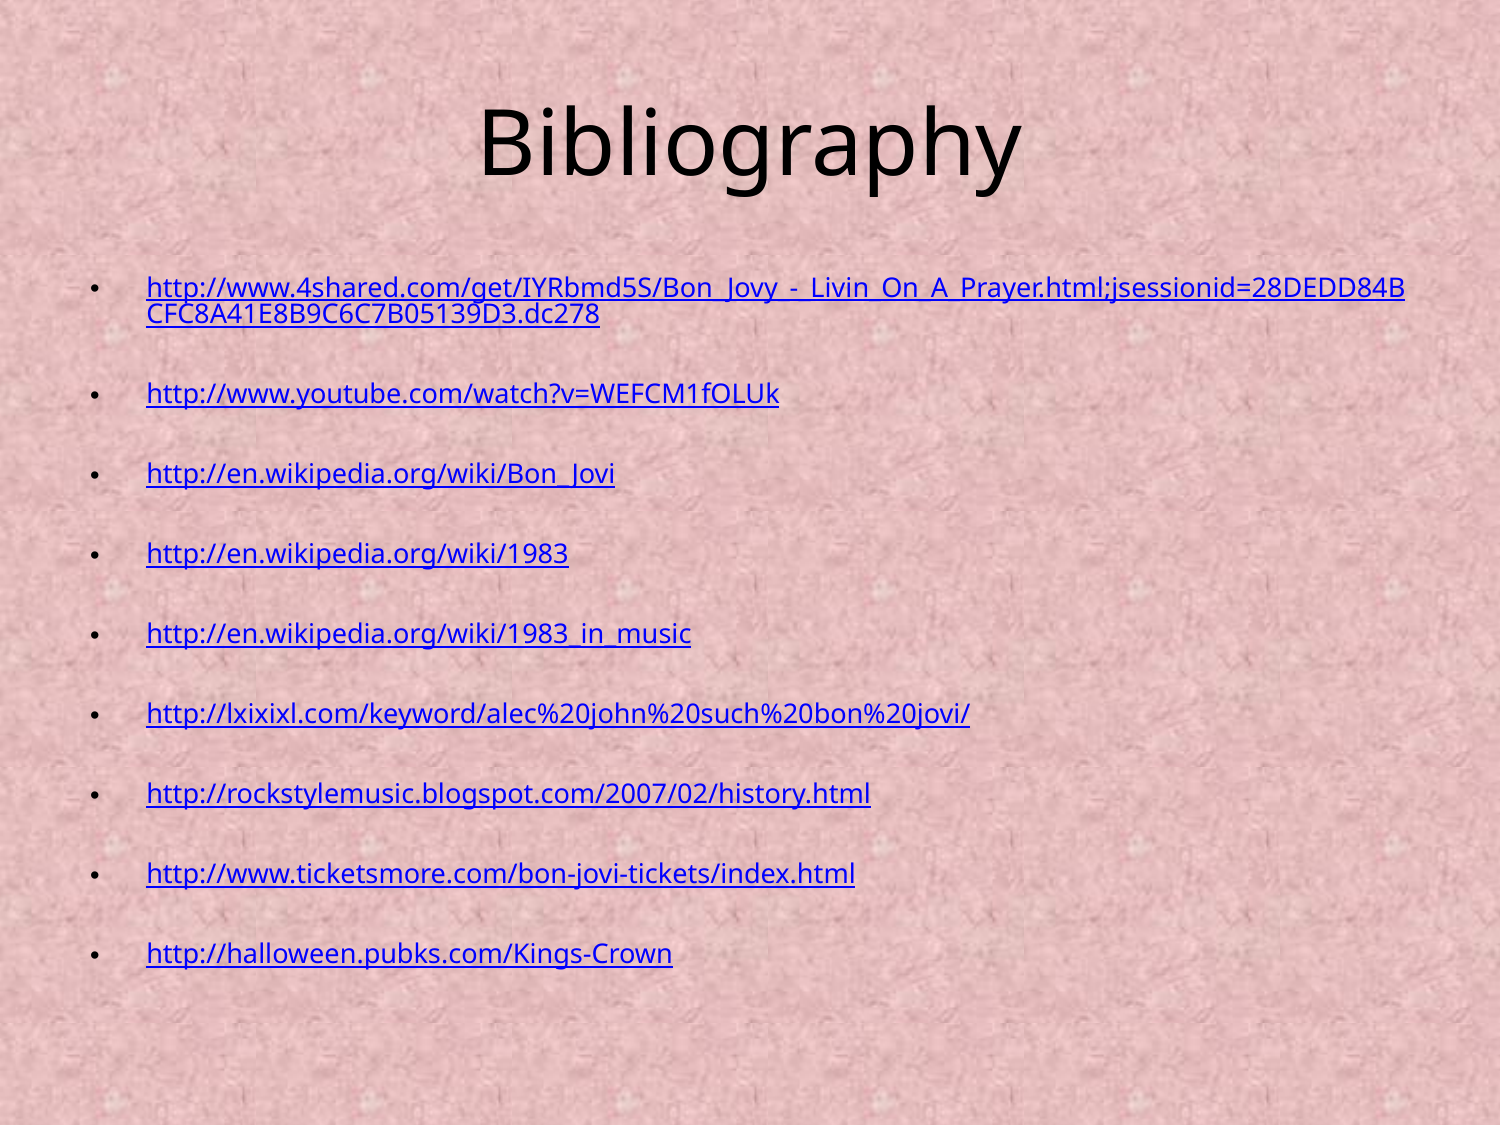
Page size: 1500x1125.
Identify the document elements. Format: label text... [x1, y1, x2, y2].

picture [0, 0, 1500, 1125]
list http://www.4shared.com/get/IYRbmd5S/Bon_Jovy_-_Livin_On_A_Prayer.html;jsessionid=28DEDD84BCFC8A41E8B9C6C7B05139D3.dc278 http://www.youtube.com/watch?v=WEFCM1fOLUk http://en.wikipedia.org/wiki/Bon_Jovi http://en.wikipedia.org/wiki/1983 http://en.wikipedia.org/wiki/1983_in_music http://lxixixl.com/keyword/alec%20john%20such%20bon%20jovi/ http://rockstylemusic.blogspot.com/2007/02/history.html http://www.ticketsmore.com/bon-jovi-tickets/index.html http://halloween.pubks.com/Kings-Crown [75, 262, 1425, 1005]
title Bibliography [75, 45, 1425, 233]
